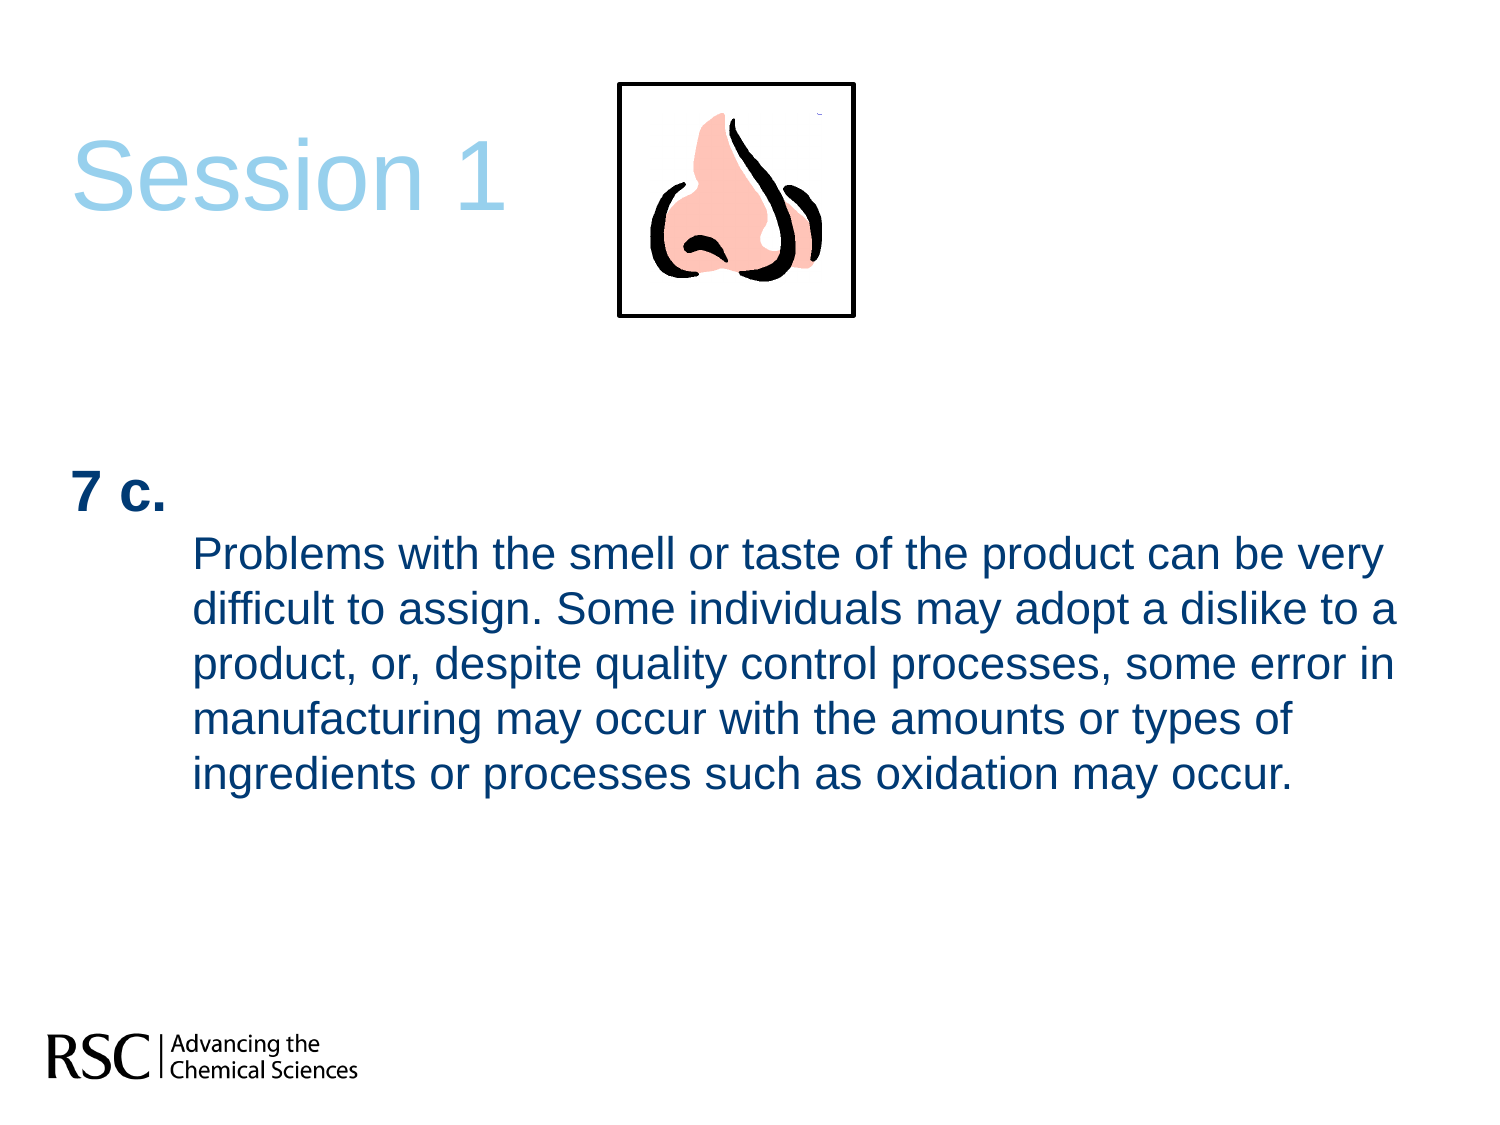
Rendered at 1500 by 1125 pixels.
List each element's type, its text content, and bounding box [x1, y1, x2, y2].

title Session 1 [55, 49, 1438, 238]
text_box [619, 83, 854, 317]
subtitle 7 c. Problems with the smell or taste of the product can be very difficult to assign. Some individuals may adopt a dislike to a product, or, despite quality control processes, some error in manufacturing may occur with the amounts or types of ingredients or processes such as oxidation may occur. [55, 285, 1438, 967]
